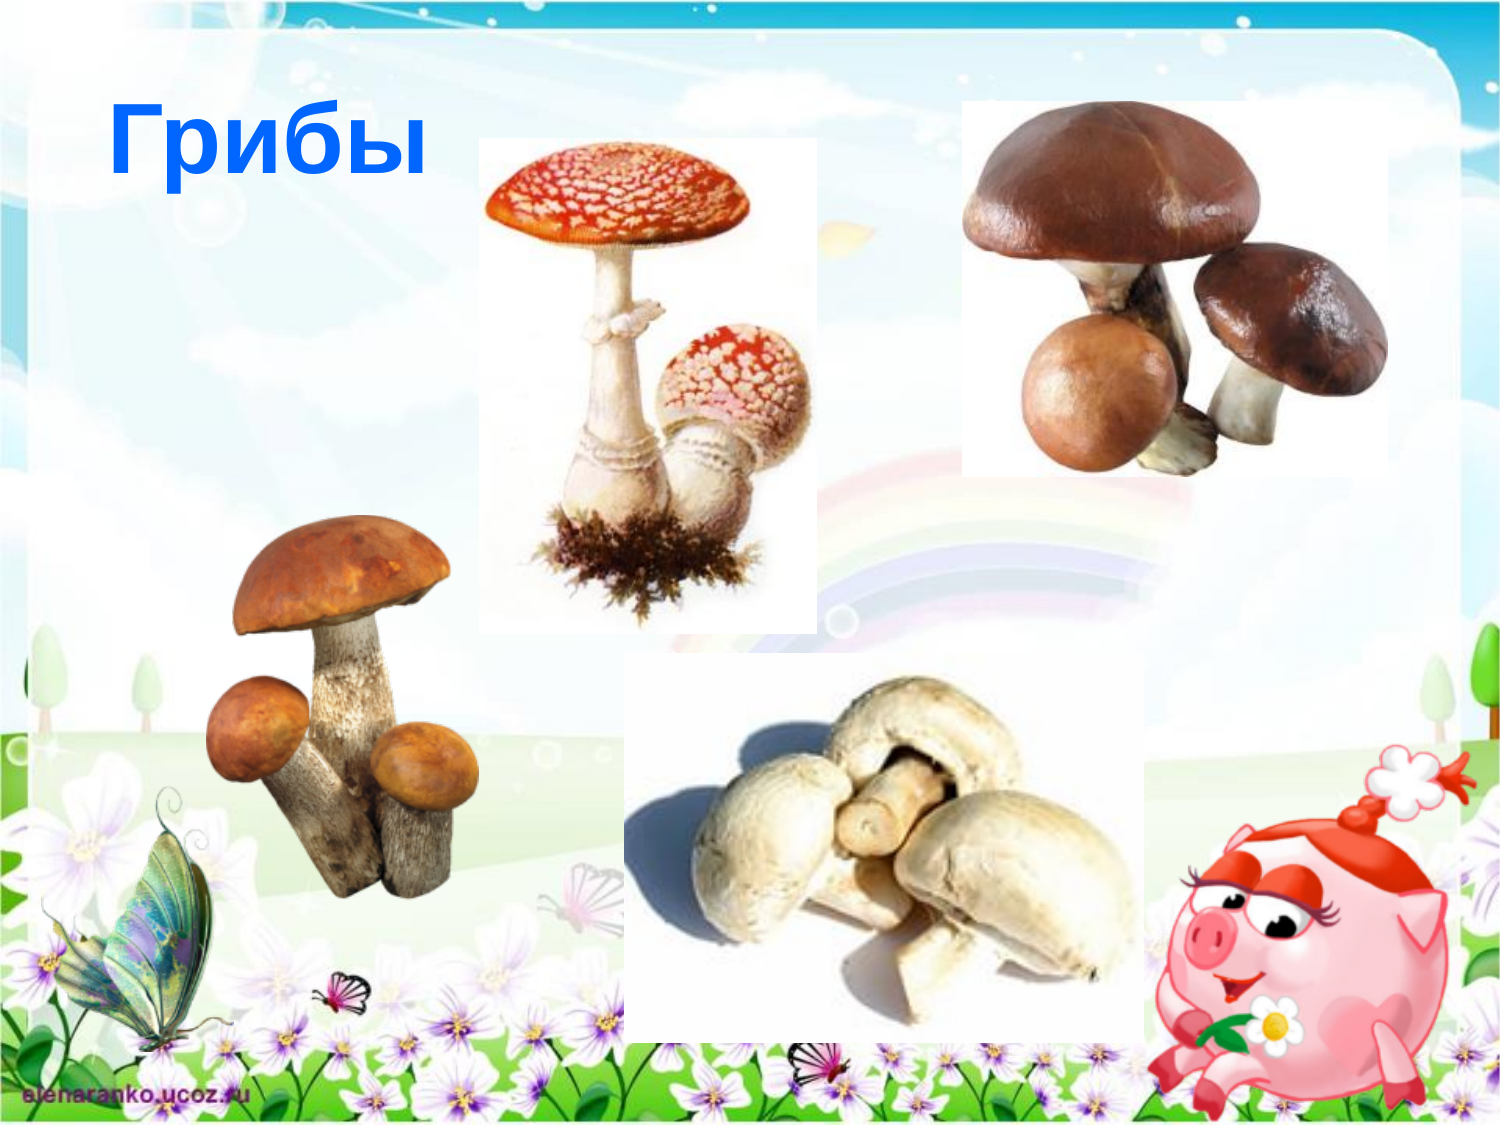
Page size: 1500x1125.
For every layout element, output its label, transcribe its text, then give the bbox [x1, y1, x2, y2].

text_box Грибы [92, 66, 446, 202]
picture [0, 0, 1500, 1125]
